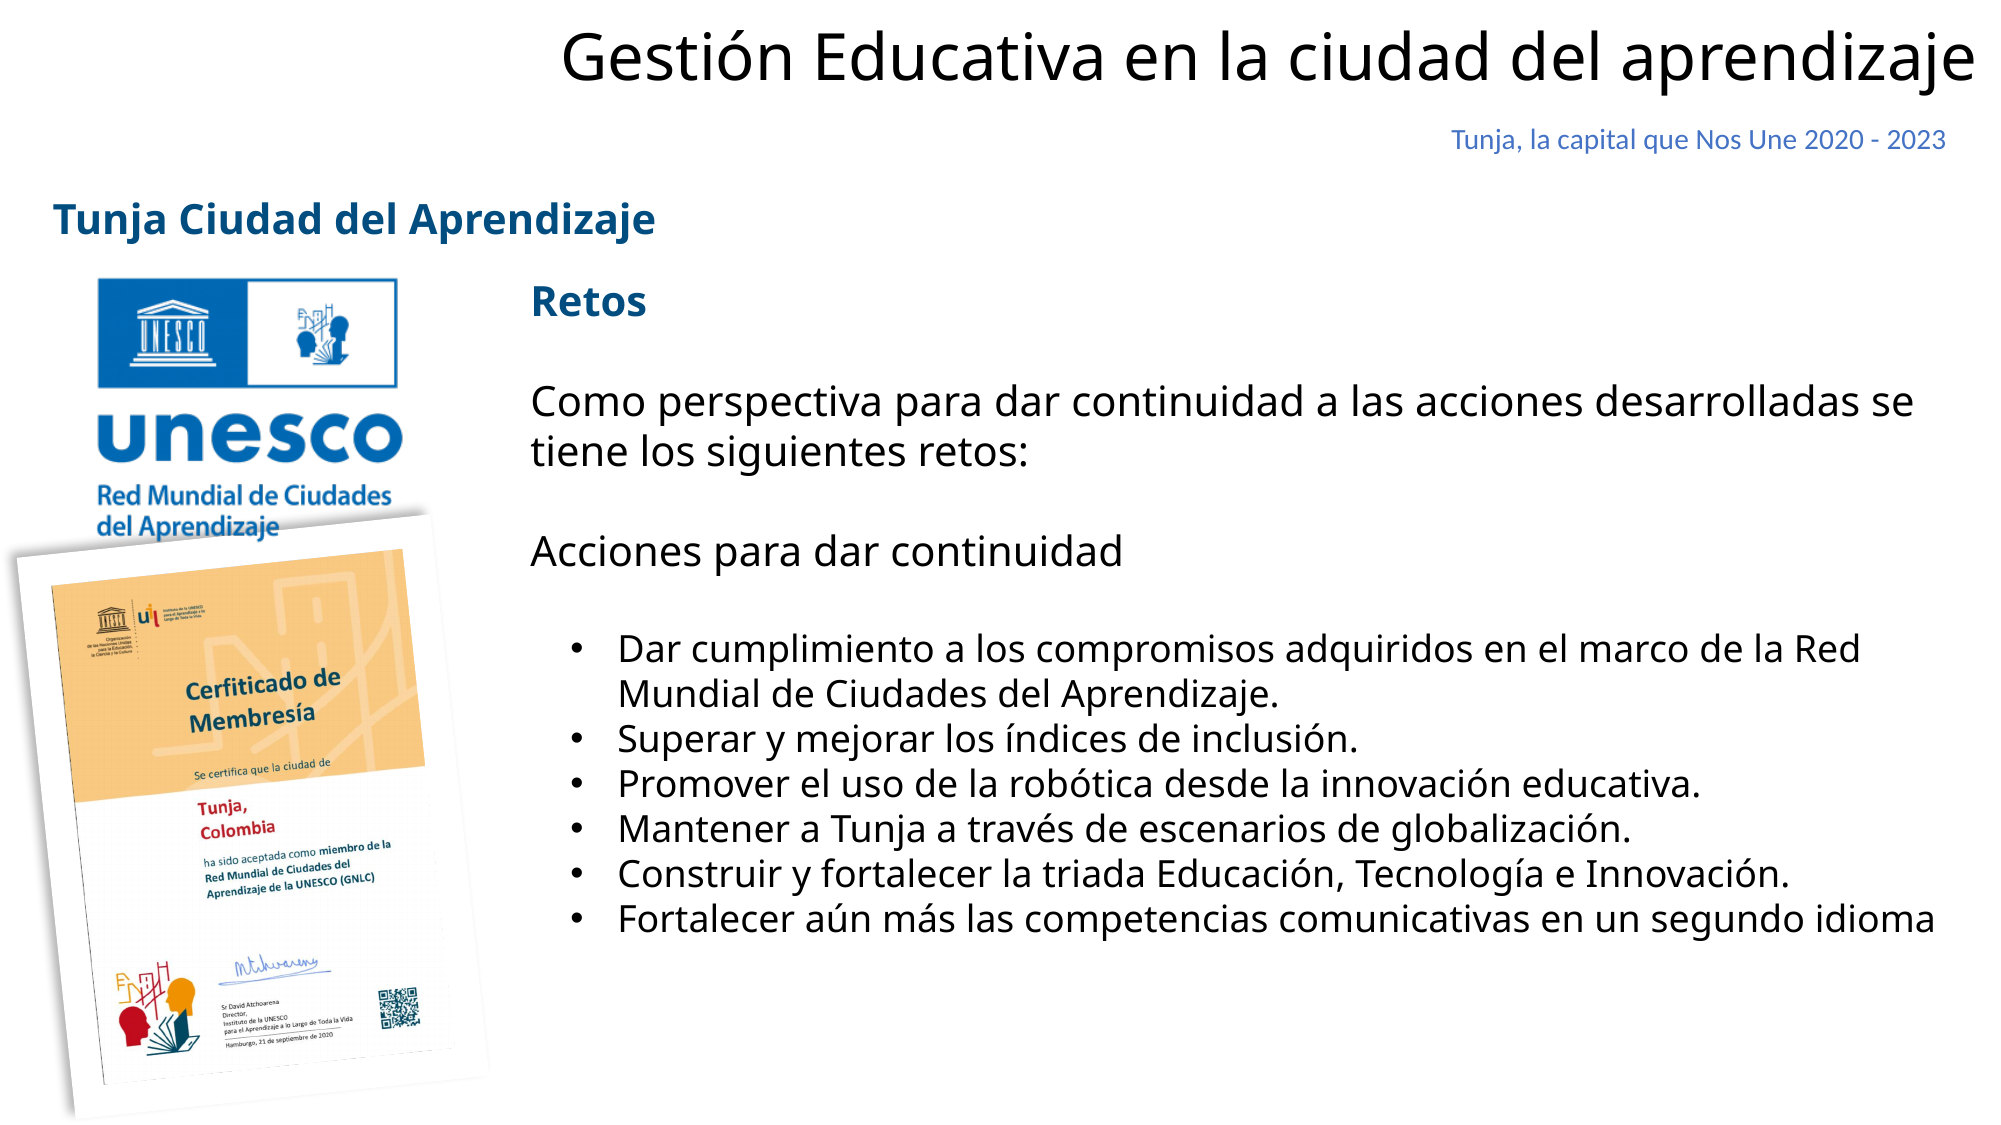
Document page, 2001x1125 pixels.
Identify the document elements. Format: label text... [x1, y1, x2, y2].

picture [52, 250, 454, 1084]
text_box Retos Como perspectiva para dar continuidad a las acciones desarrolladas se tiene los siguientes retos: Acciones para dar continuidad Dar cumplimiento a los compromisos adquiridos en el marco de la Red Mundial de Ciudades del Aprendizaje. Superar y mejorar los índices de inclusión. Promover el uso de la robótica desde la innovación educativa. Mantener a Tunja a través de escenarios de globalización. Construir y fortalecer la triada Educación, Tecnología e Innovación. Fortalecer aún más las competencias comunicativas en un segundo idioma [515, 267, 1978, 948]
subtitle Tunja, la capital que Nos Une 2020 - 2023 [355, 116, 1963, 164]
text_box Gestión Educativa en la ciudad del aprendizaje [541, 0, 1998, 103]
text_box Tunja Ciudad del Aprendizaje [37, 185, 1963, 251]
